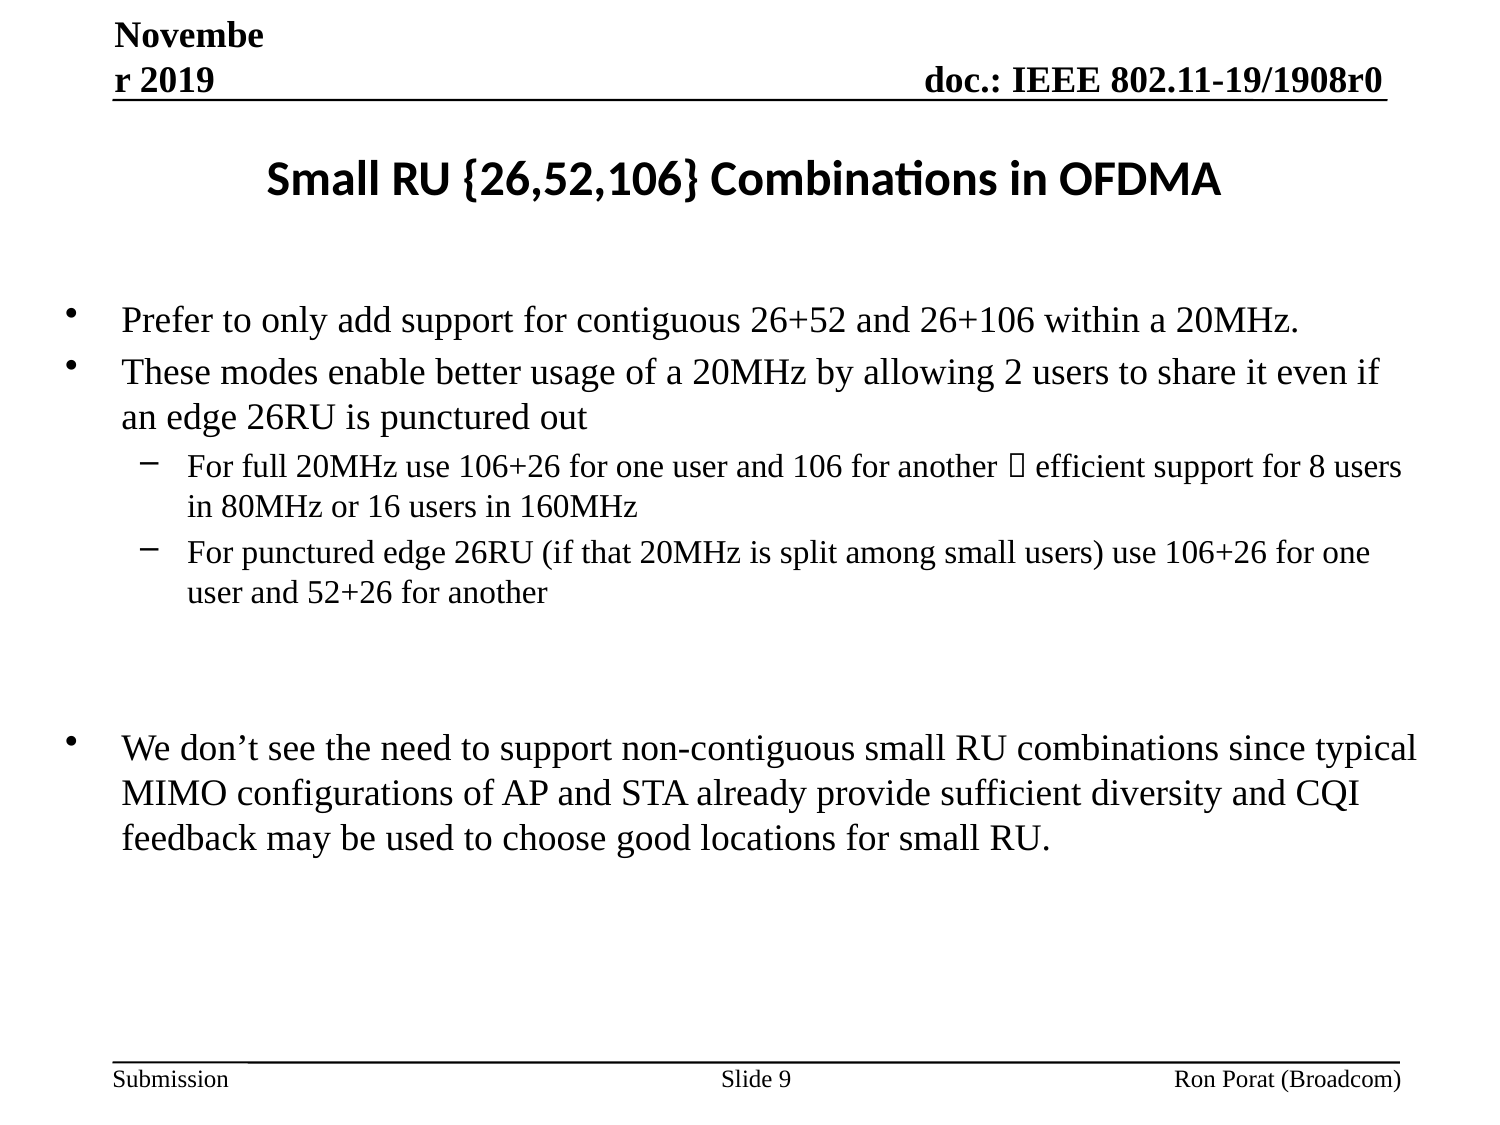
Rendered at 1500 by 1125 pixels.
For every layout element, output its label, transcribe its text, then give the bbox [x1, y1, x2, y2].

slide_number Slide 9 [712, 1061, 800, 1093]
footer Ron Porat (Broadcom) [1135, 1061, 1402, 1093]
title Small RU {26,52,106} Combinations in OFDMA [112, 112, 1388, 238]
list Prefer to only add support for contiguous 26+52 and 26+106 within a 20MHz. These modes enable better usage of a 20MHz by allowing 2 users to share it even if an edge 26RU is punctured out For full 20MHz use 106+26 for one user and 106 for another  efficient support for 8 users in 80MHz or 16 users in 160MHz For punctured edge 26RU (if that 20MHz is split among small users) use 106+26 for one user and 52+26 for another We don’t see the need to support non-contiguous small RU combinations since typical MIMO configurations of AP and STA already provide sufficient diversity and CQI feedback may be used to choose good locations for small RU. [49, 287, 1438, 1063]
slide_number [114, 54, 270, 101]
